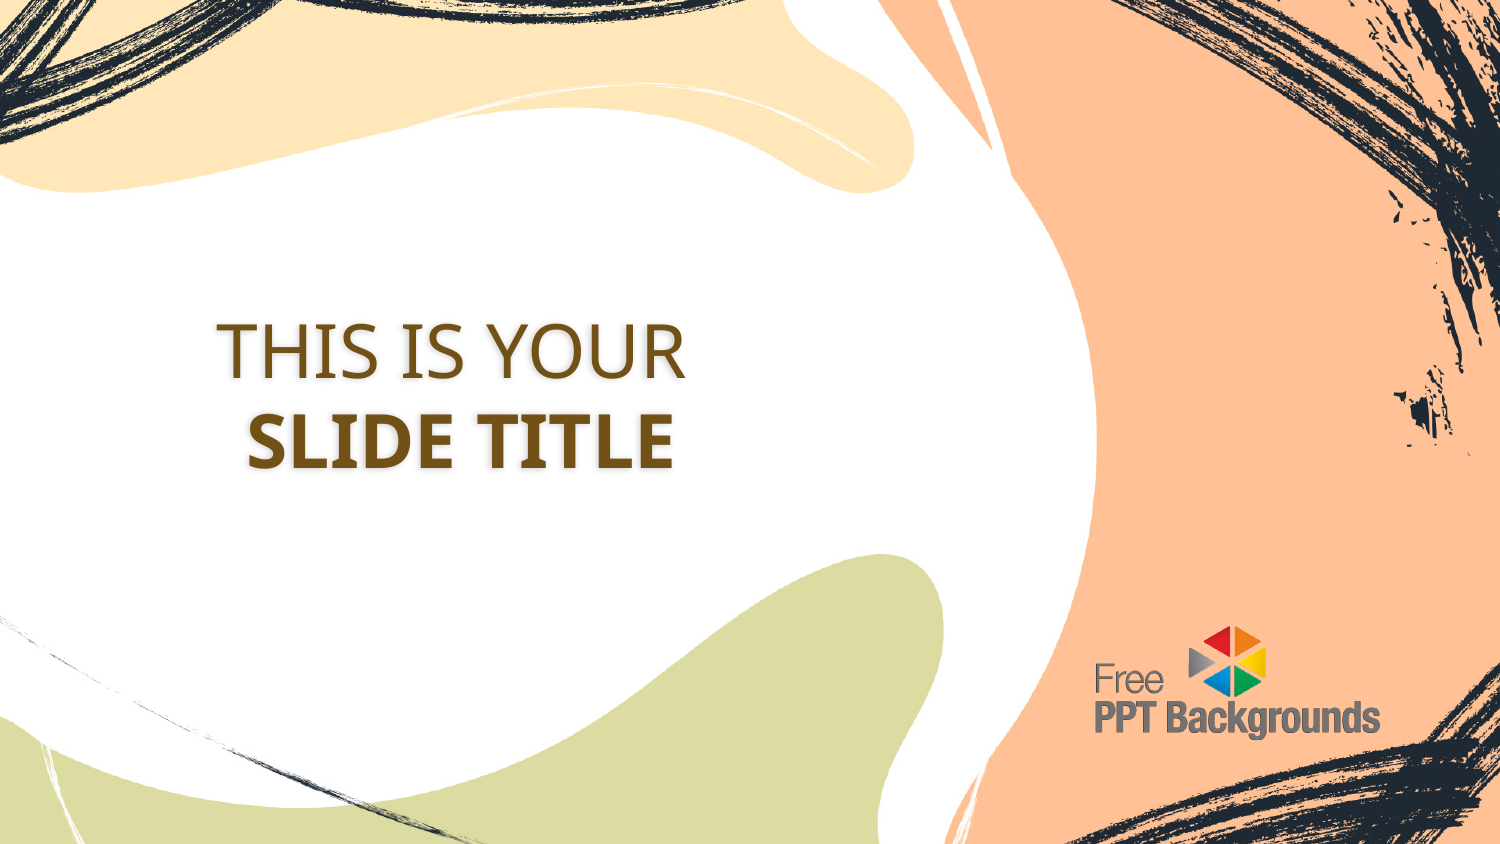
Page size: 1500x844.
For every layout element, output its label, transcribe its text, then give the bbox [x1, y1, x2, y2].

picture [0, 0, 1500, 844]
title THIS IS YOUR SLIDE TITLE [191, 226, 732, 562]
